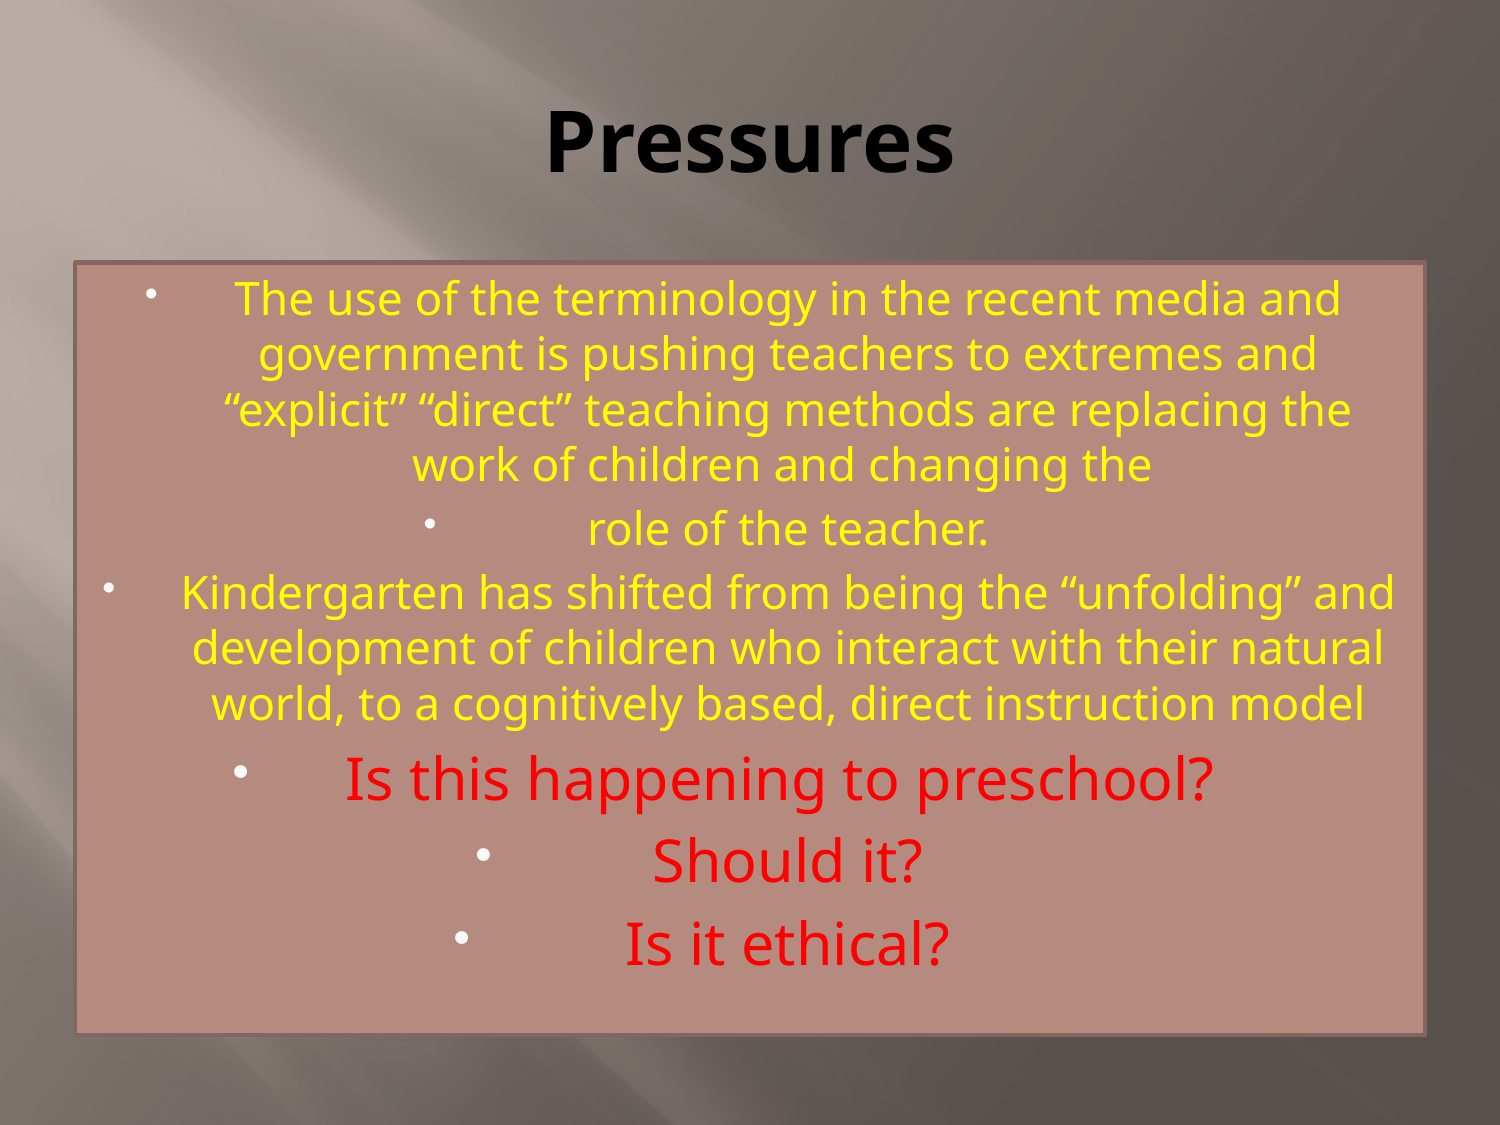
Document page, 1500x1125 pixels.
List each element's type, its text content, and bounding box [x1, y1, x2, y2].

list The use of the terminology in the recent media and government is pushing teachers to extremes and “explicit” “direct” teaching methods are replacing the work of children and changing the role of the teacher. Kindergarten has shifted from being the “unfolding” and development of children who interact with their natural world, to a cognitively based, direct instruction model Is this happening to preschool? Should it? Is it ethical? [73, 260, 1427, 1037]
title Pressures [75, 45, 1425, 233]
